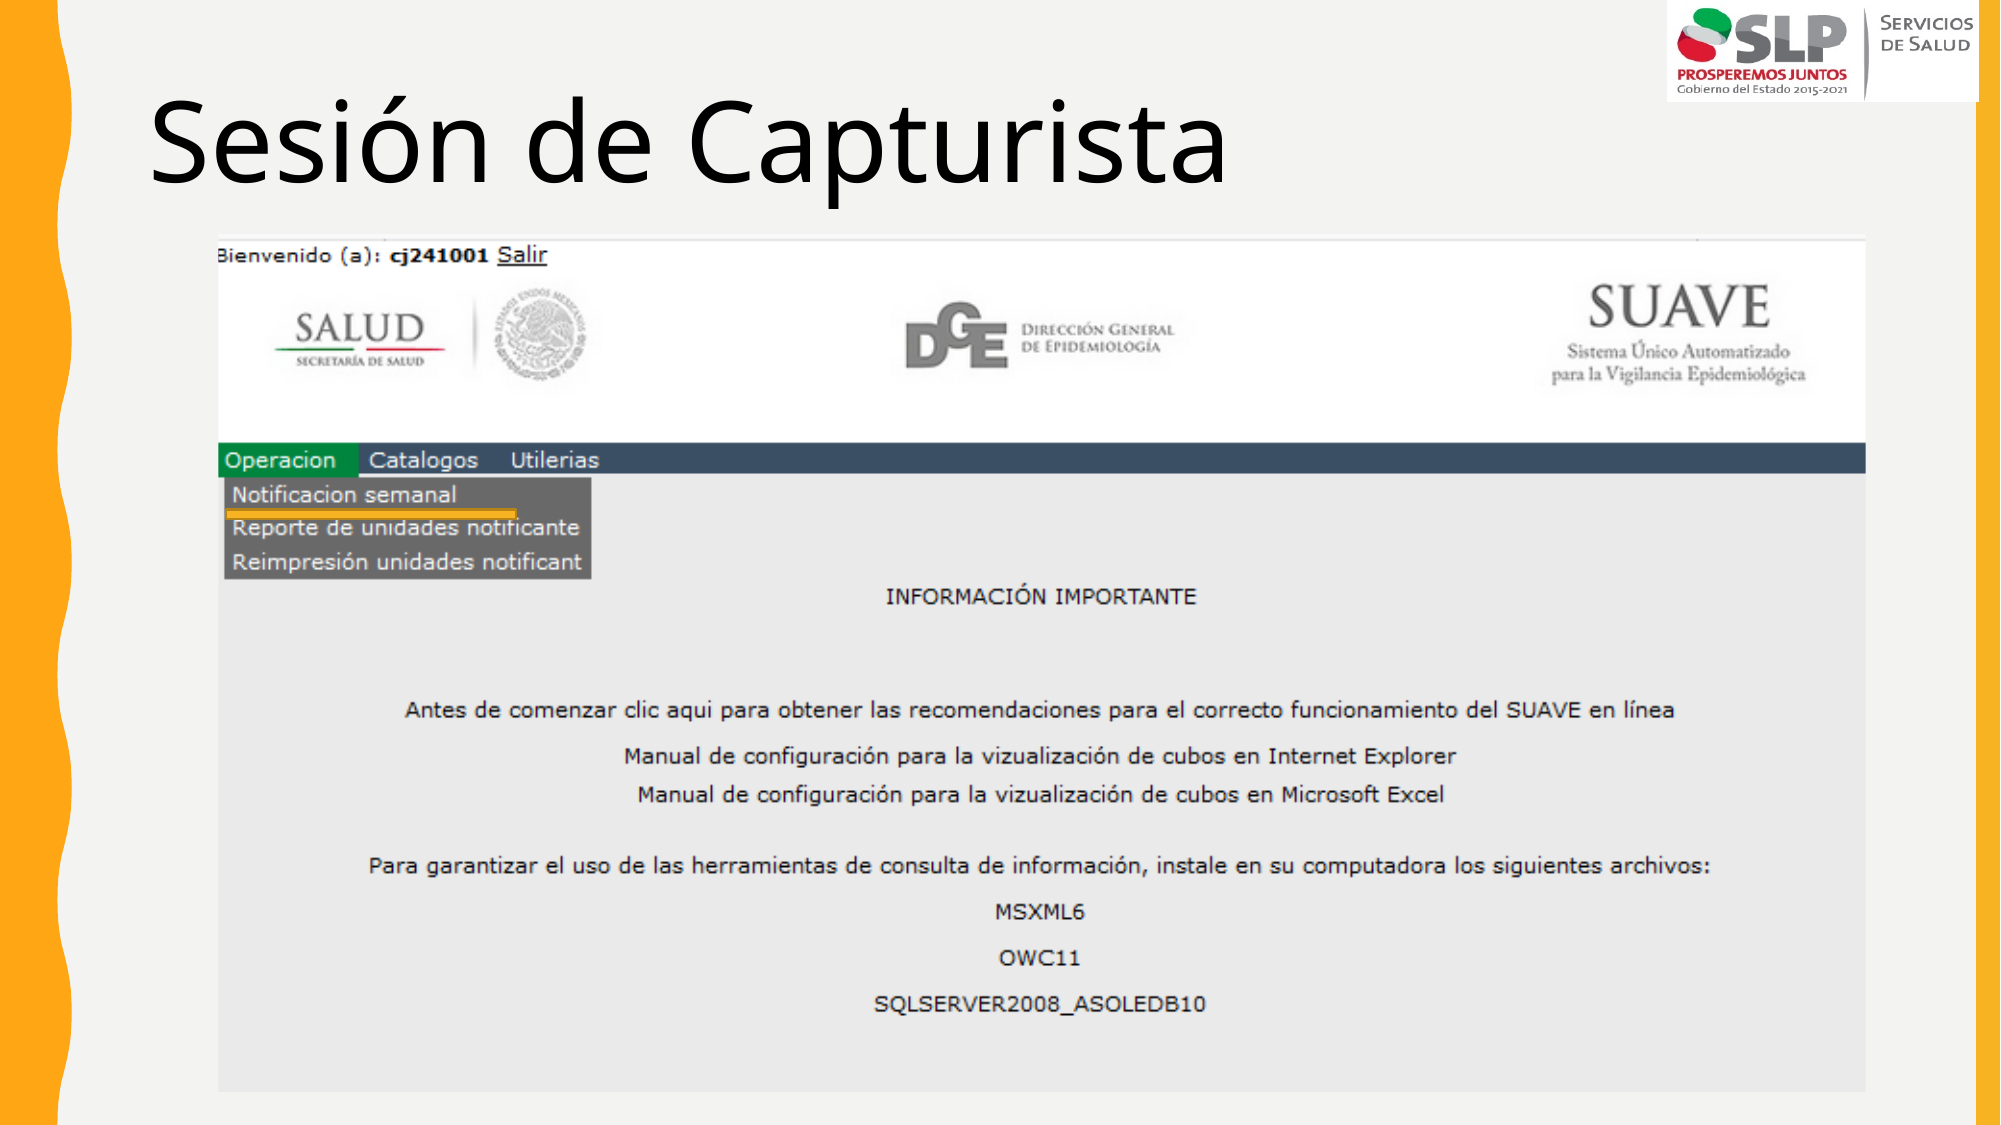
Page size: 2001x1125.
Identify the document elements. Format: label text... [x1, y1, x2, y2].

text_box Sesión de Capturista [134, 62, 1248, 213]
picture [1667, 0, 1979, 102]
picture [218, 234, 1866, 1092]
